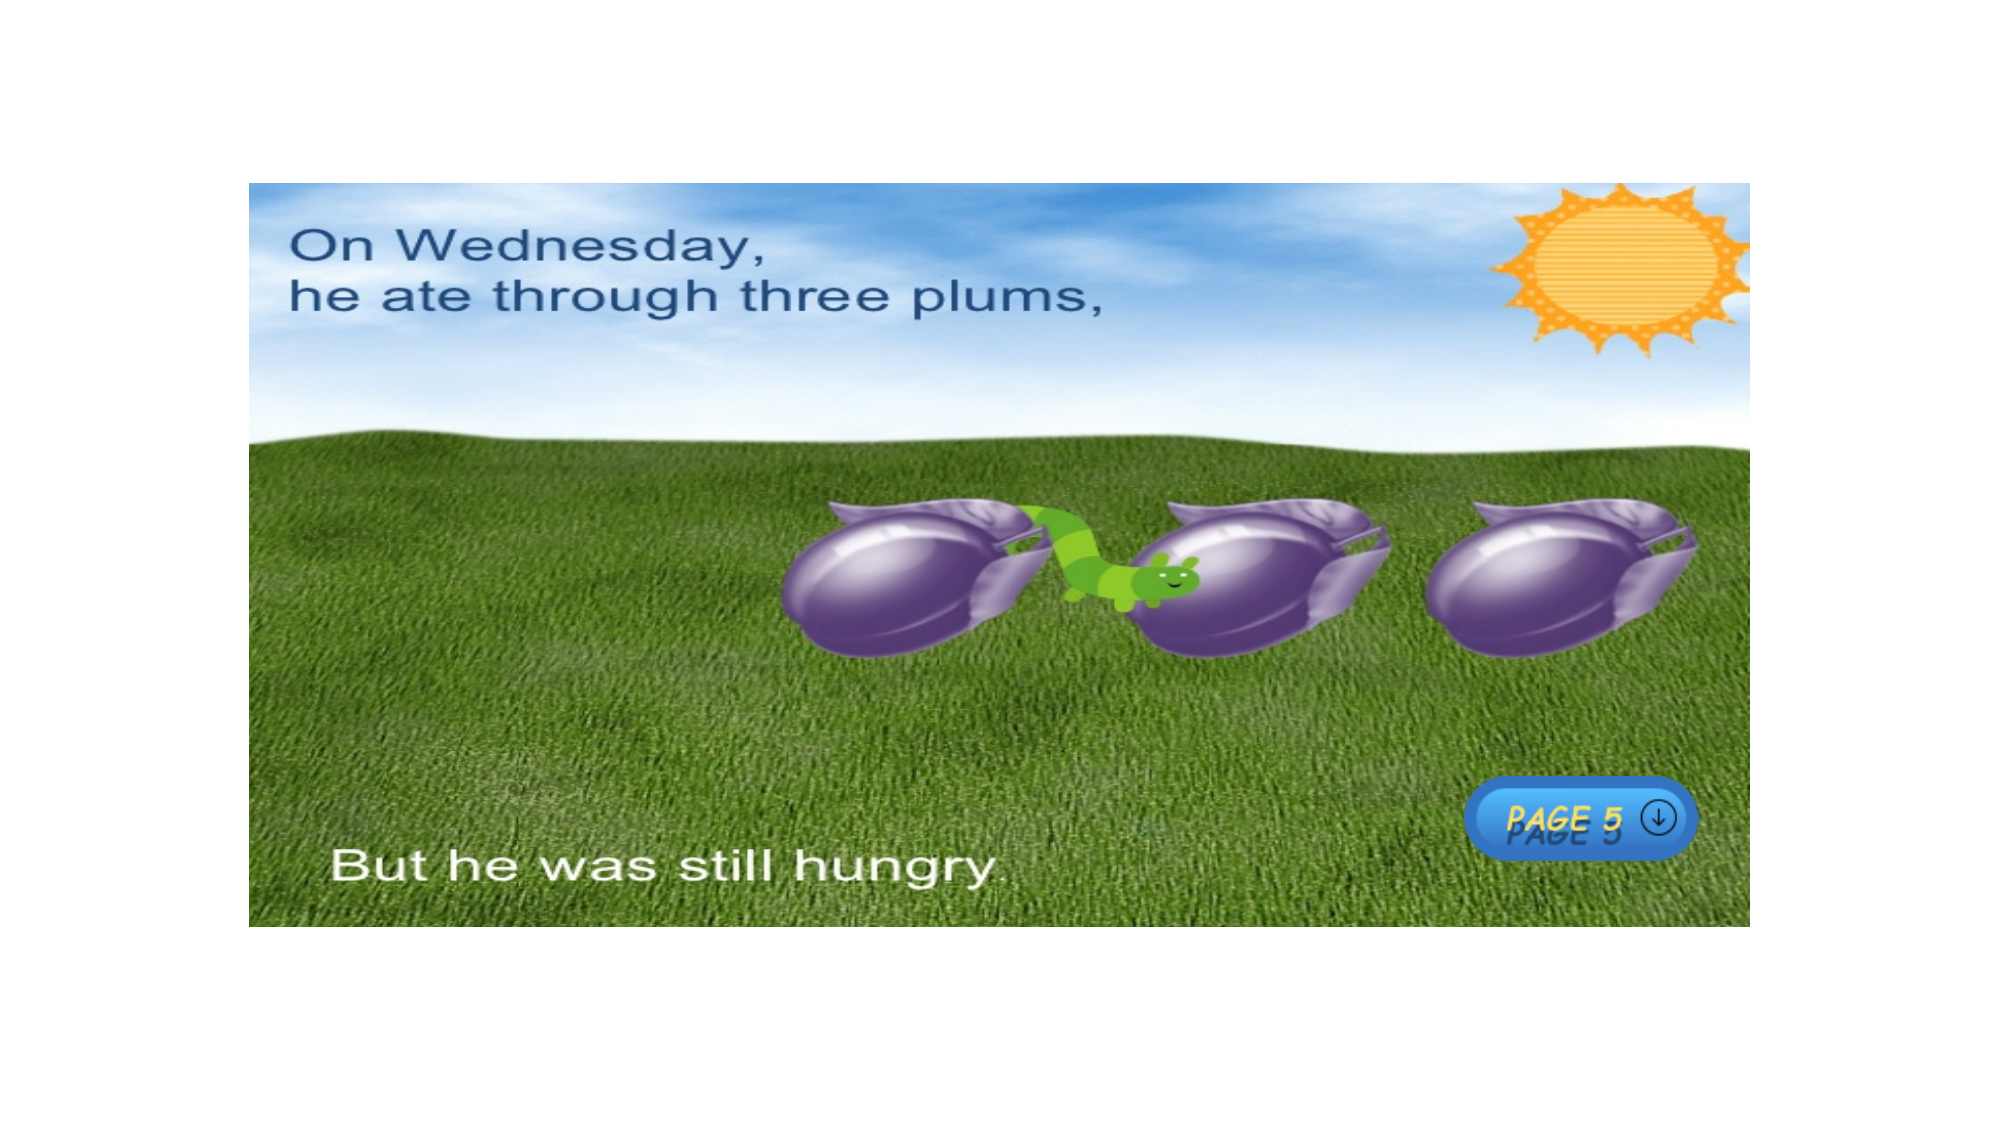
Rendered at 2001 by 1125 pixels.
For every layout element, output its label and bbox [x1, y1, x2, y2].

picture [249, 183, 1750, 927]
